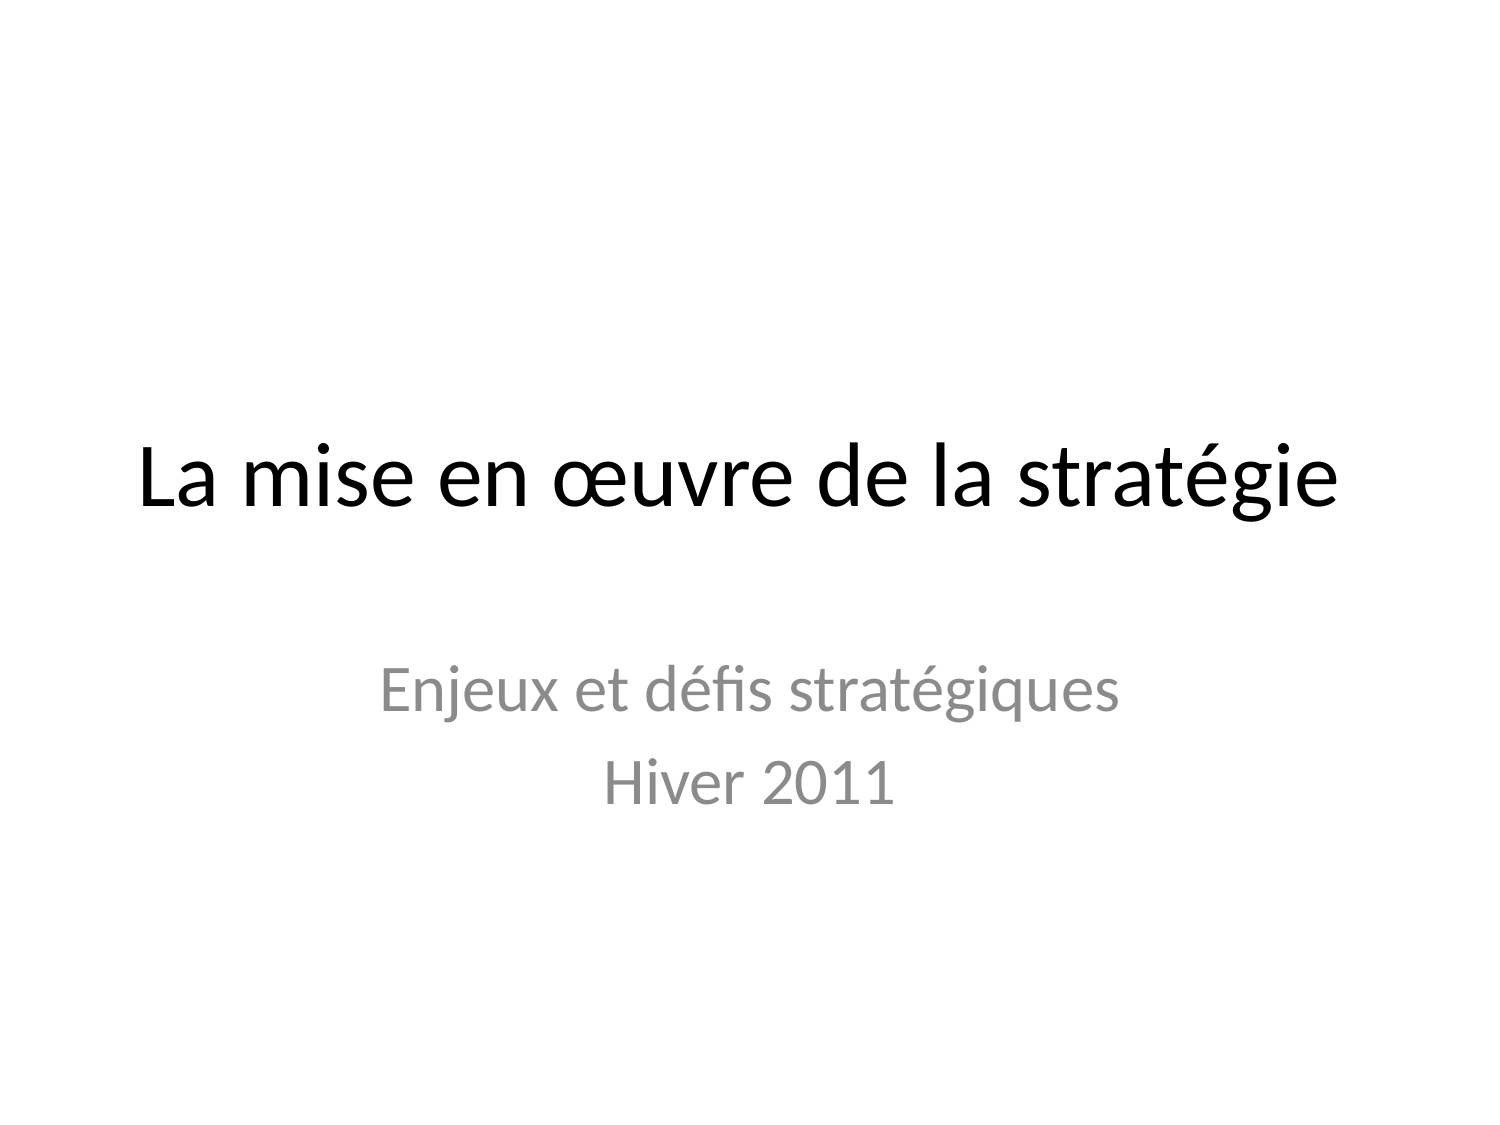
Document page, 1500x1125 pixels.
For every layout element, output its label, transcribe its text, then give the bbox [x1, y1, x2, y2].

subtitle Enjeux et défis stratégiques Hiver 2011 [225, 637, 1275, 925]
title La mise en œuvre de la stratégie [112, 349, 1388, 591]
